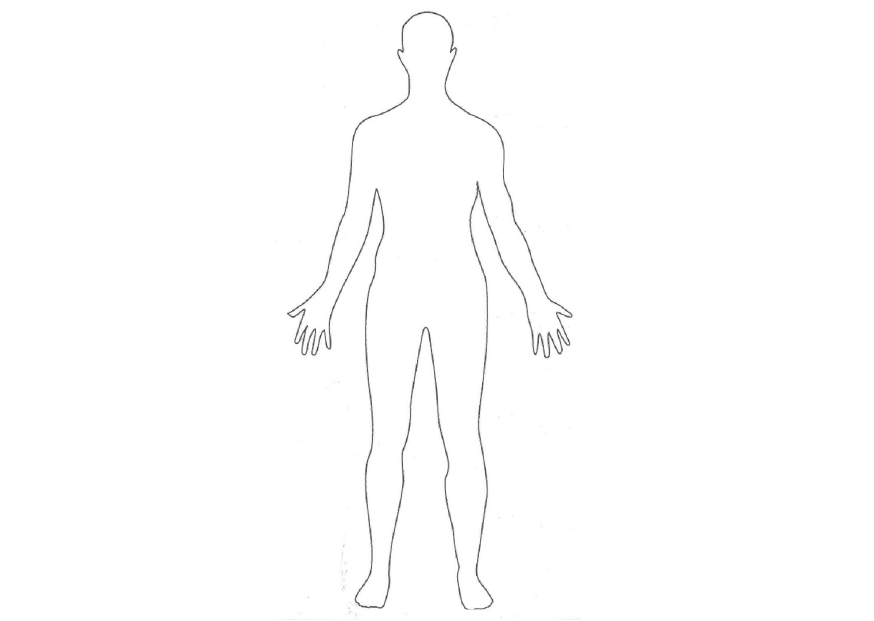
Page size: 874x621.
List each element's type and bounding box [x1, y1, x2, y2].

picture [273, 4, 582, 621]
